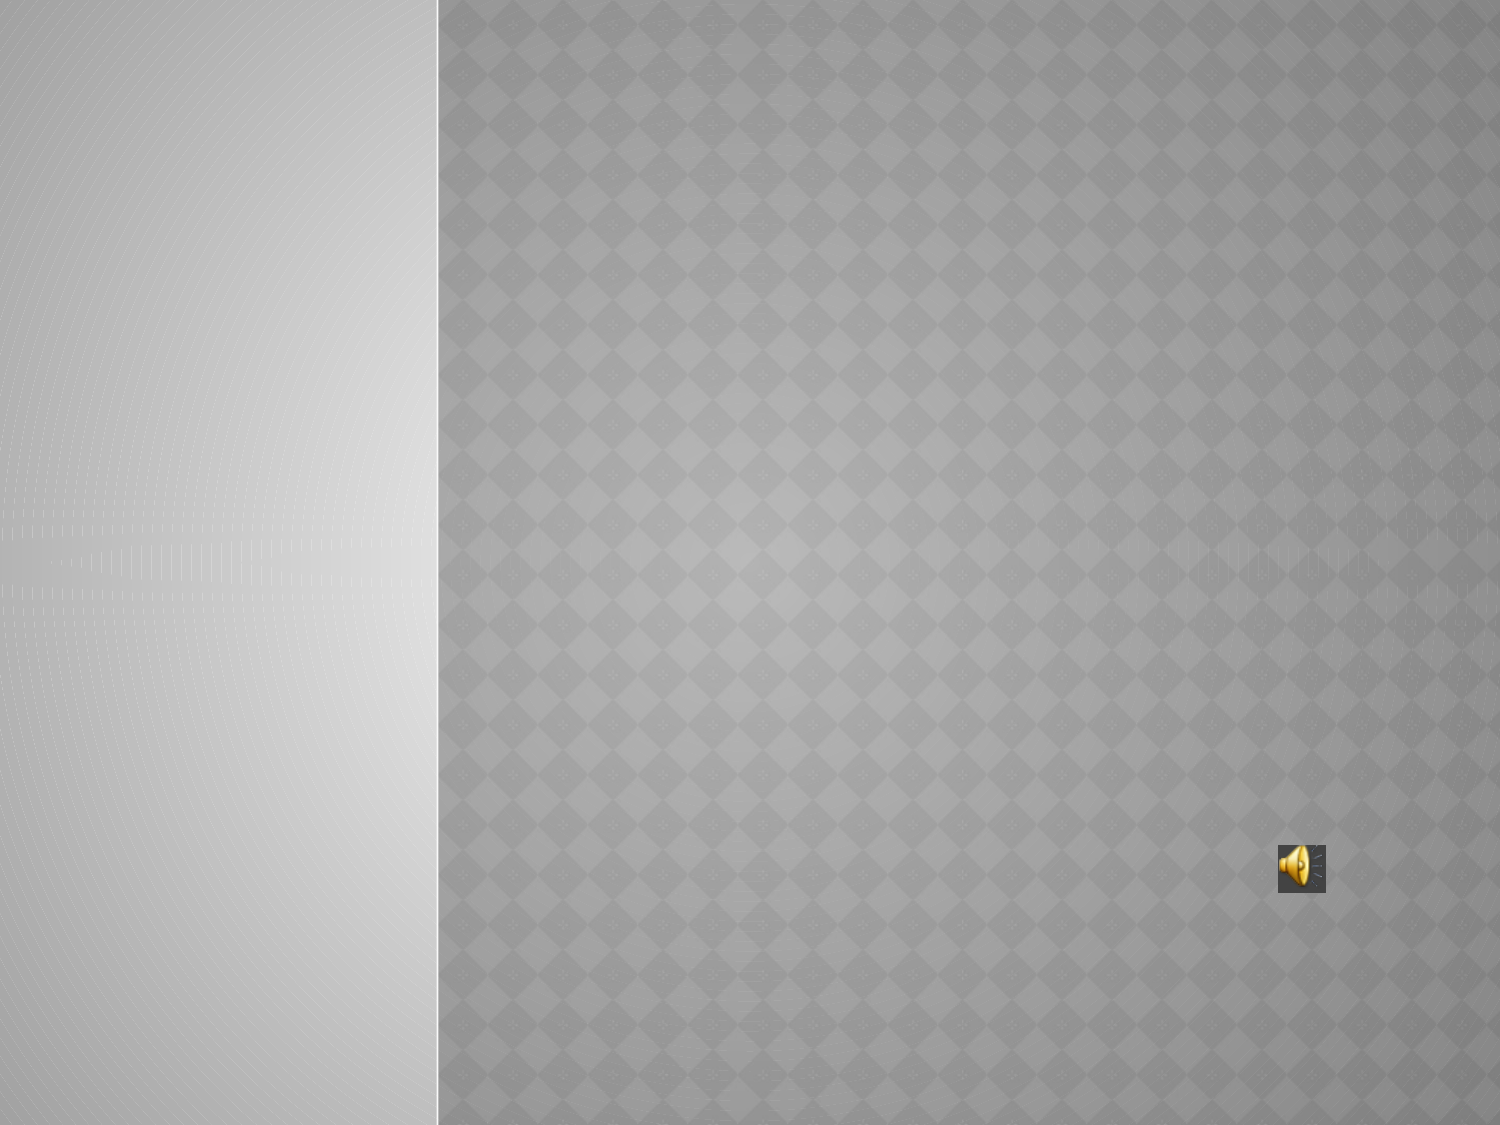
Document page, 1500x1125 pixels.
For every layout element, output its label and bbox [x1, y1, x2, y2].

picture [1276, 843, 1328, 895]
